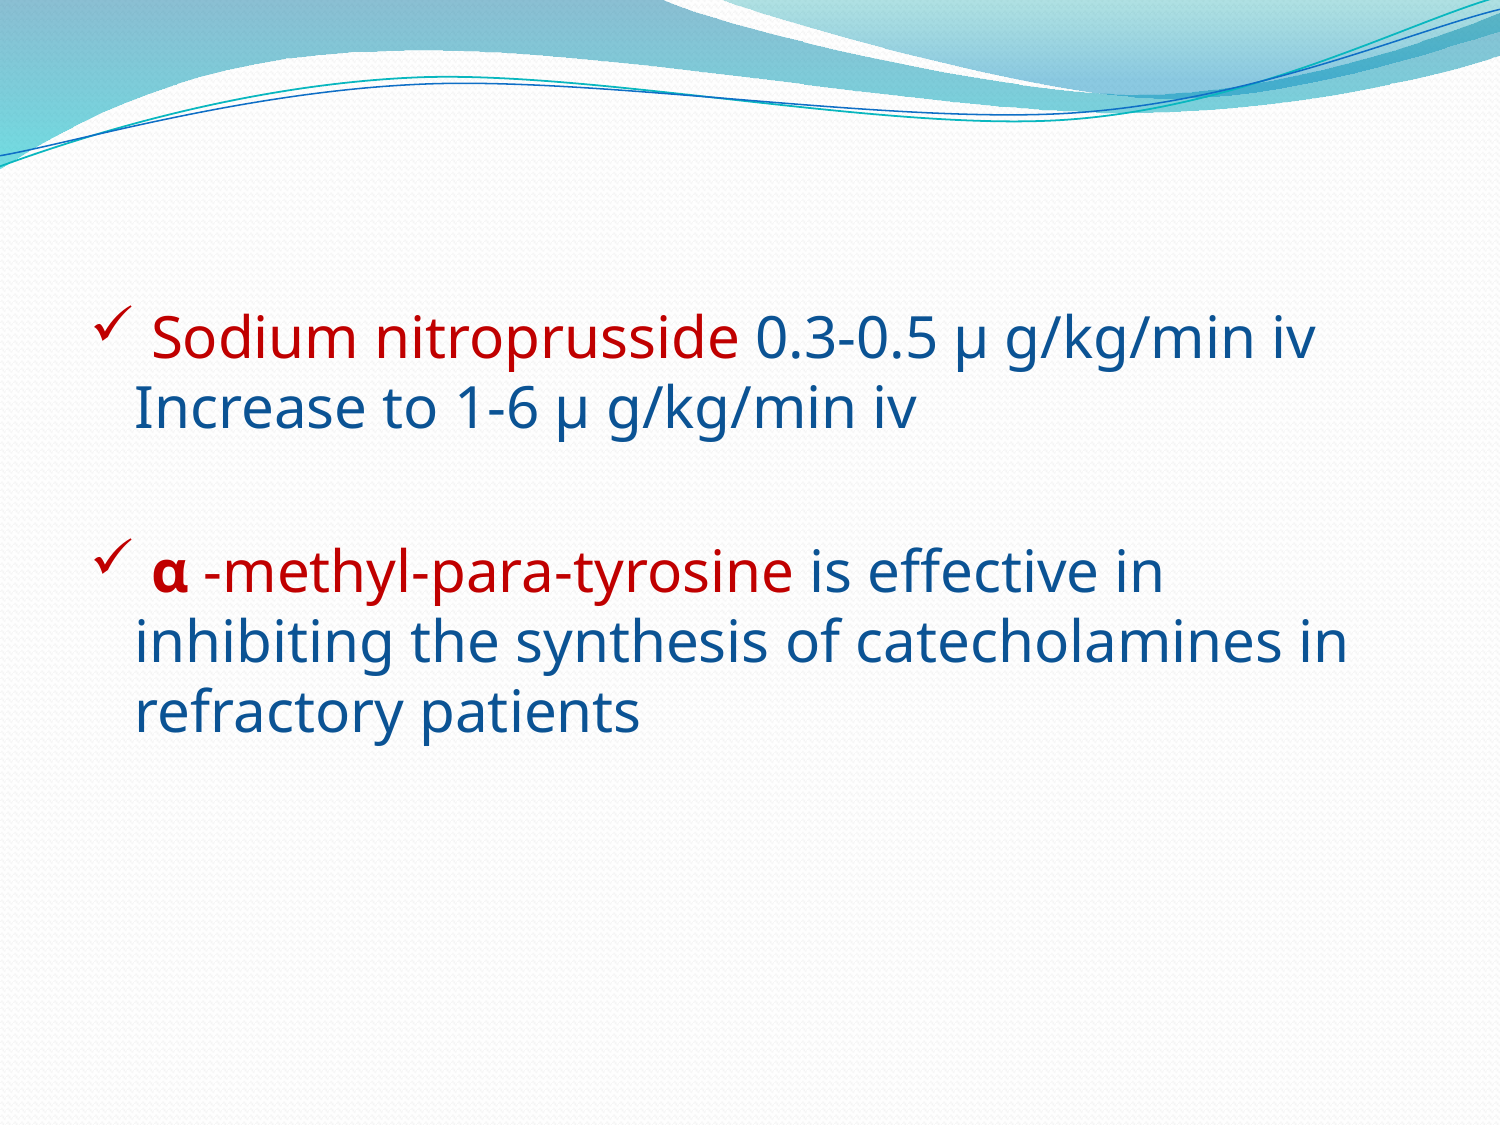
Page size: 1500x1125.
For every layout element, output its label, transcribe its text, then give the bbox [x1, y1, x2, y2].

list Sodium nitroprusside 0.3-0.5 μ g/kg/min iv Increase to 1-6 μ g/kg/min iv α -methyl-para-tyrosine is effective in inhibiting the synthesis of catecholamines in refractory patients [75, 292, 1425, 1038]
